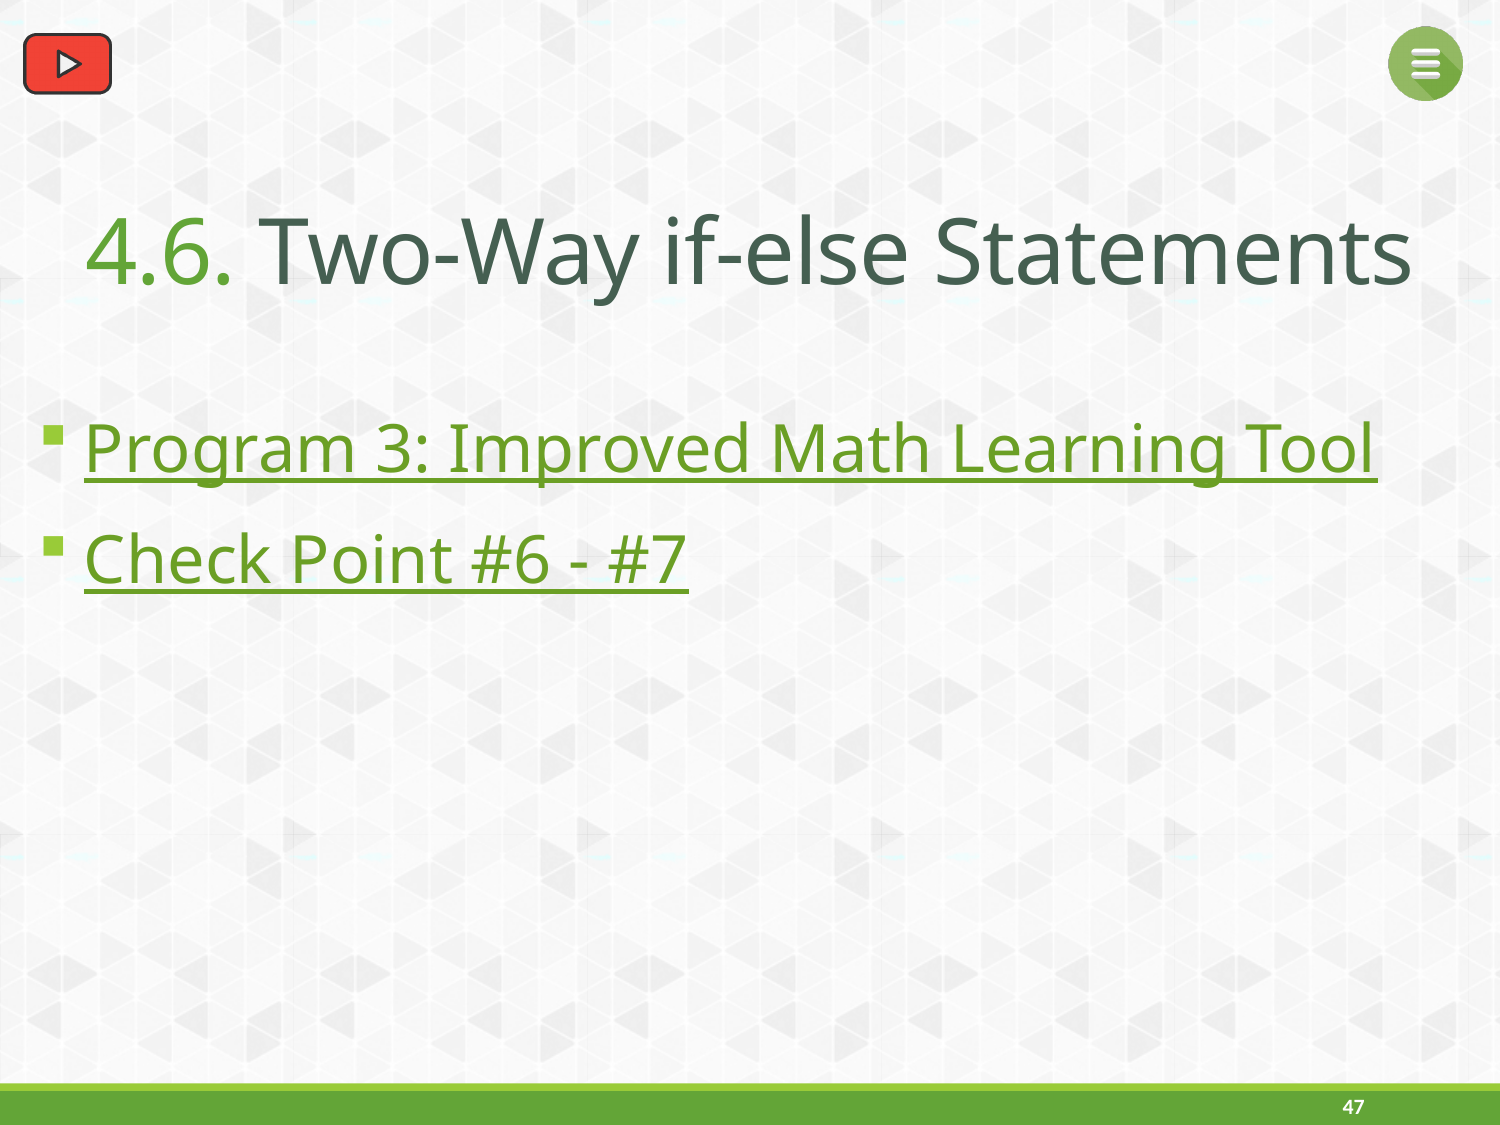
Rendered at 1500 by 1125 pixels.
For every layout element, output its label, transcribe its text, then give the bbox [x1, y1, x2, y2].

picture [0, 0, 1500, 1083]
list Program 3: Improved Math Learning Tool Check Point #6 - #7 [23, 399, 1476, 1078]
title 4.6. Two-Way if-else Statements [23, 112, 1476, 399]
slide_number 47 [1218, 1090, 1380, 1121]
